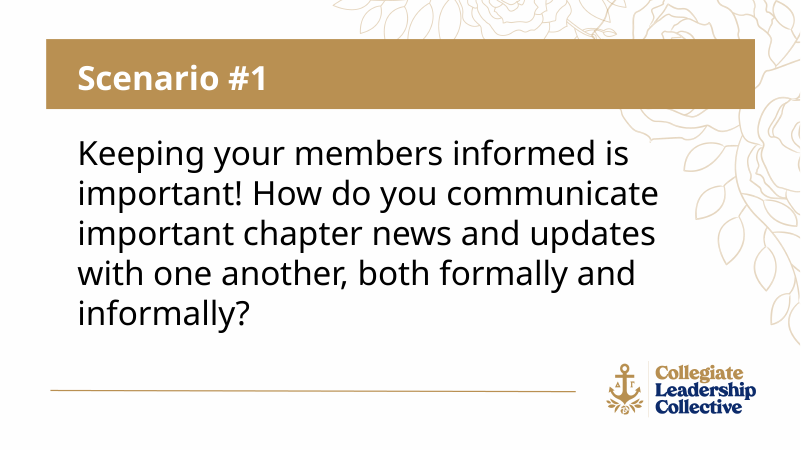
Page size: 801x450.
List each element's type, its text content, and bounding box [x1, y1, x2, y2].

list Scenario #1 [62, 50, 738, 100]
picture [0, 0, 801, 450]
list Keeping your members informed is important! How do you communicate important chapter news and updates with one another, both formally and informally? [62, 125, 738, 350]
